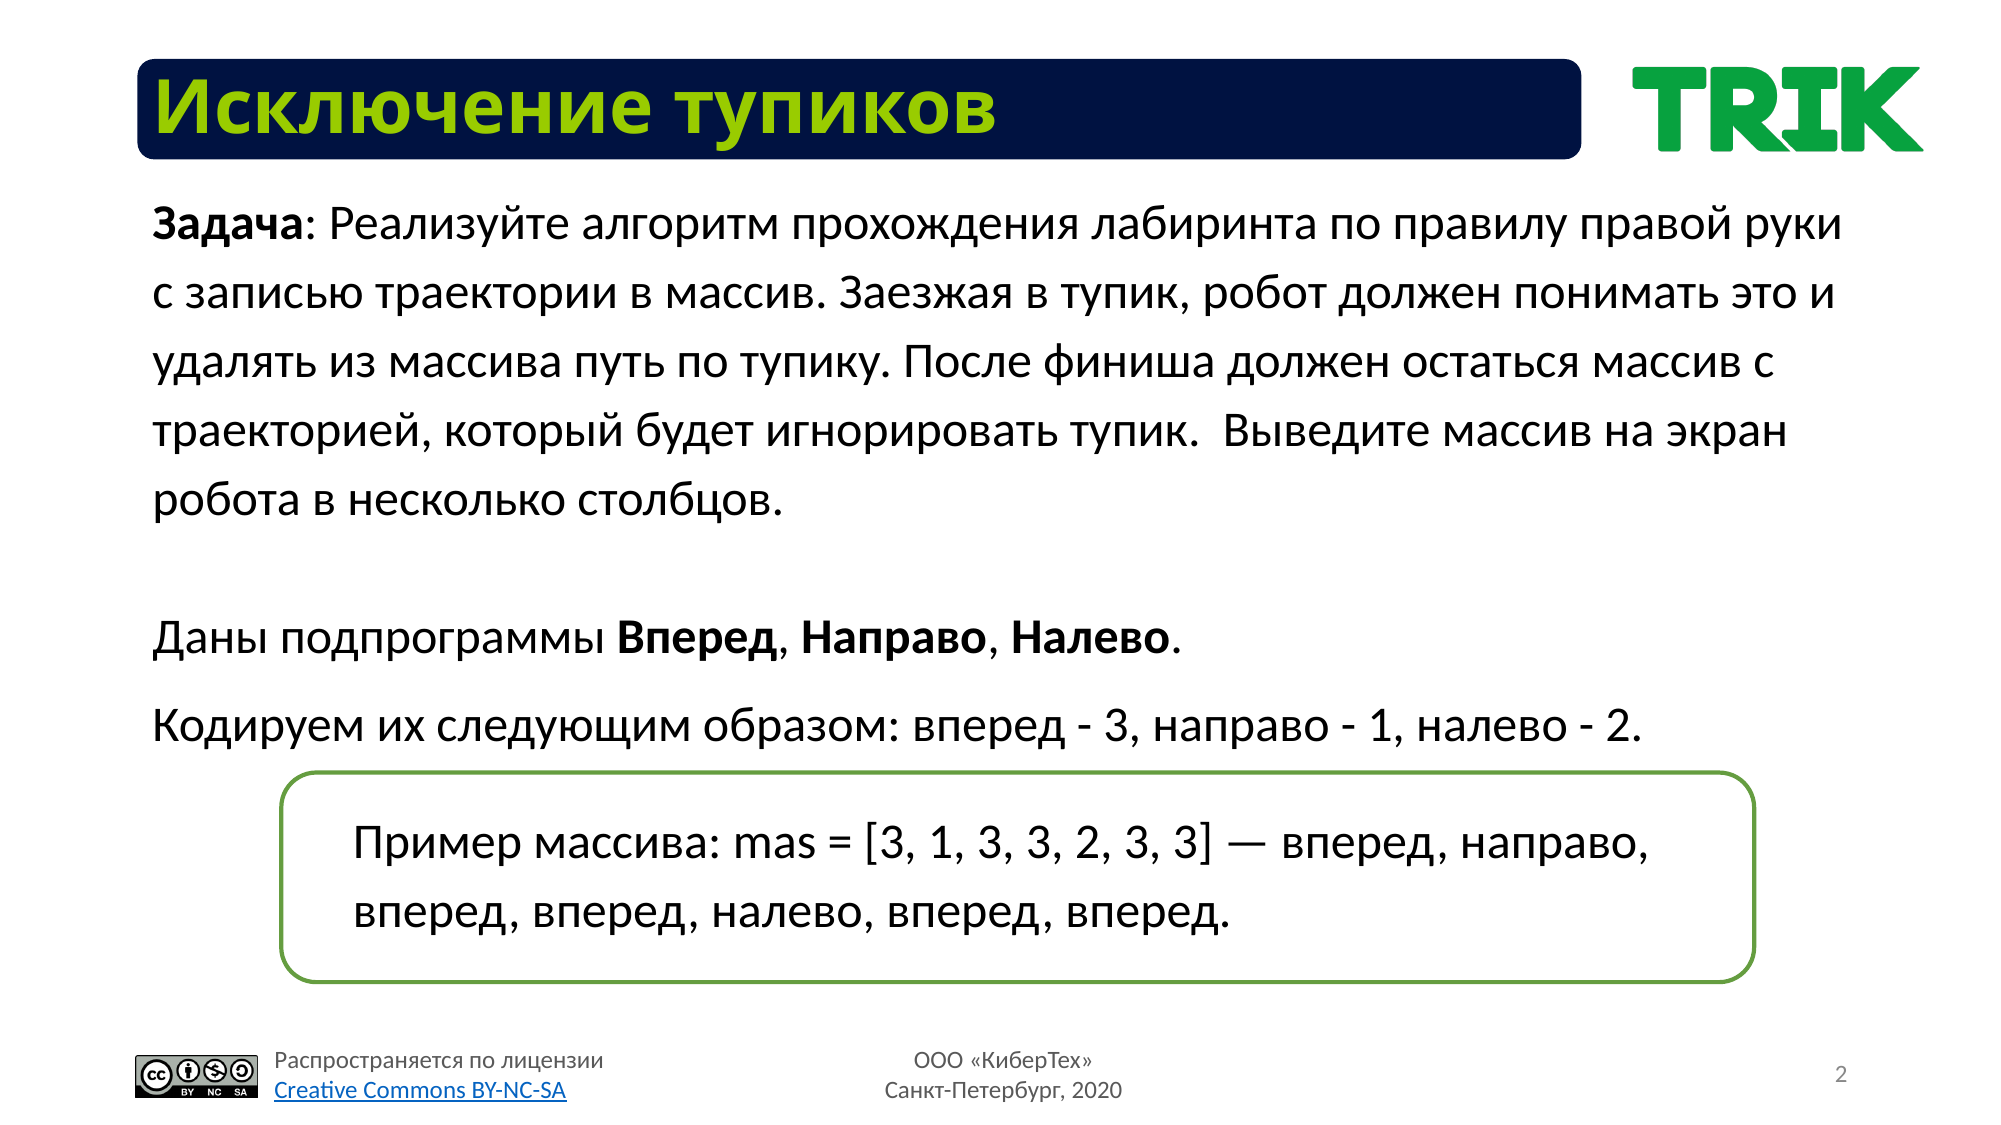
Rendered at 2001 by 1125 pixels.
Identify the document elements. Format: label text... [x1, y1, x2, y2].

picture [135, 1055, 258, 1098]
picture [1631, 64, 1924, 154]
text_box [279, 770, 1757, 985]
title Исключение тупиков [137, 61, 1582, 163]
text_box Задача: Реализуйте алгоритм прохождения лабиринта по правилу правой руки с записью траектории в массив. Заезжая в тупик, робот должен понимать это и удалять из массива путь по тупику. После финиша должен остаться массив с траекторией, который будет игнорировать тупик. Выведите массив на экран робота в несколько столбцов. Даны подпрограммы Вперед, Направо, Налево. Кодируем их следующим образом: вперед - 3, направо - 1, налево - 2. [137, 165, 1863, 692]
text_box Пример массива: mas = [3, 1, 3, 3, 2, 3, 3] — вперед, направо, вперед, вперед, налево, вперед, вперед. [335, 754, 1698, 983]
slide_number 2 [1412, 1042, 1863, 1103]
